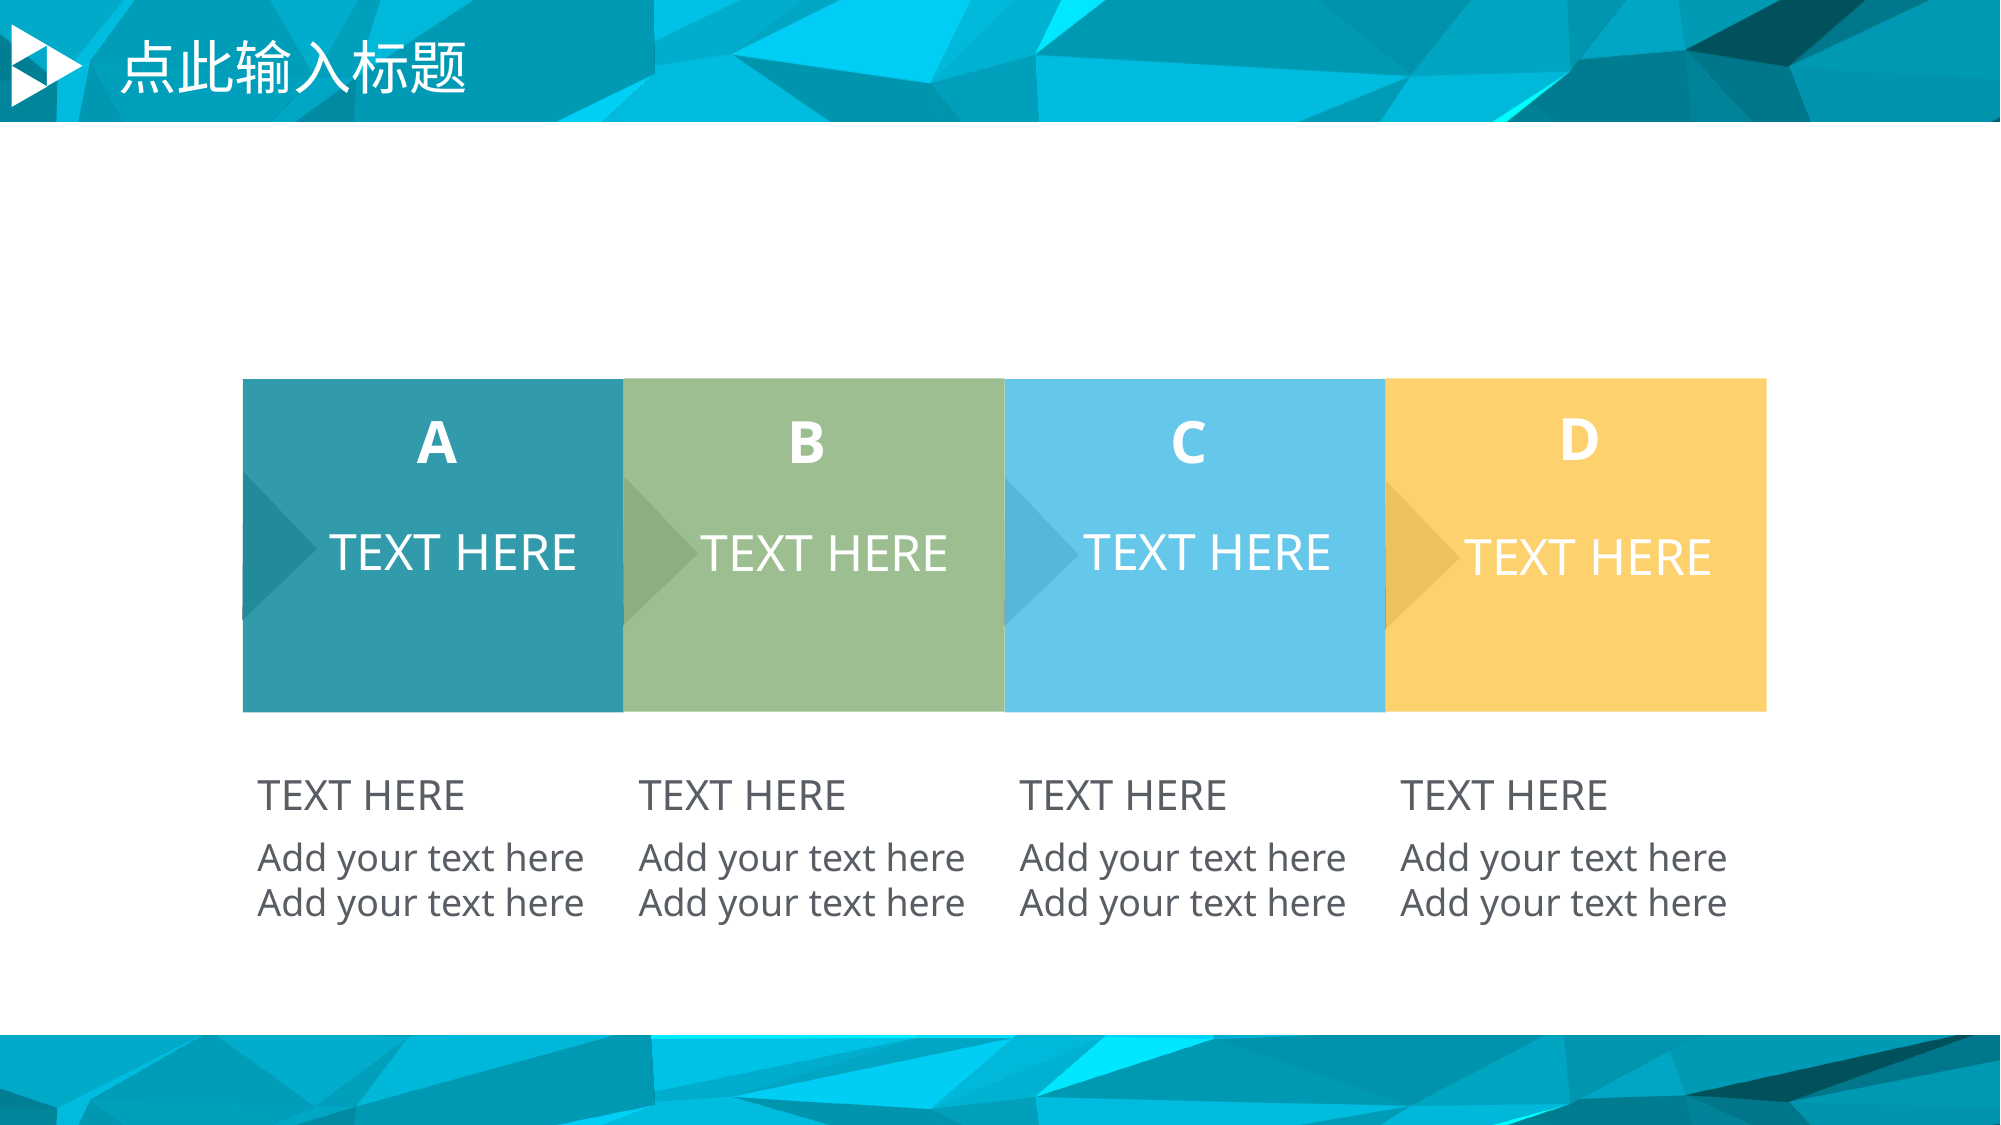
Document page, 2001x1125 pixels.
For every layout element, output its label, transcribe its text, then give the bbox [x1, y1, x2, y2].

picture [0, 0, 2000, 122]
text_box TEXT HERE [623, 761, 1004, 826]
picture [0, 1035, 2000, 1125]
text_box Add your text here Add your text here [242, 826, 623, 932]
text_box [191, 378, 1767, 713]
text_box Add your text here Add your text here [1004, 826, 1385, 932]
text_box TEXT HERE [1385, 761, 1777, 826]
text_box TEXT HERE [242, 761, 623, 826]
text_box 点此输入标题 [103, 24, 693, 109]
text_box Add your text here Add your text here [623, 826, 1004, 932]
text_box TEXT HERE [1004, 761, 1385, 826]
text_box Add your text here Add your text here [1385, 826, 1767, 932]
